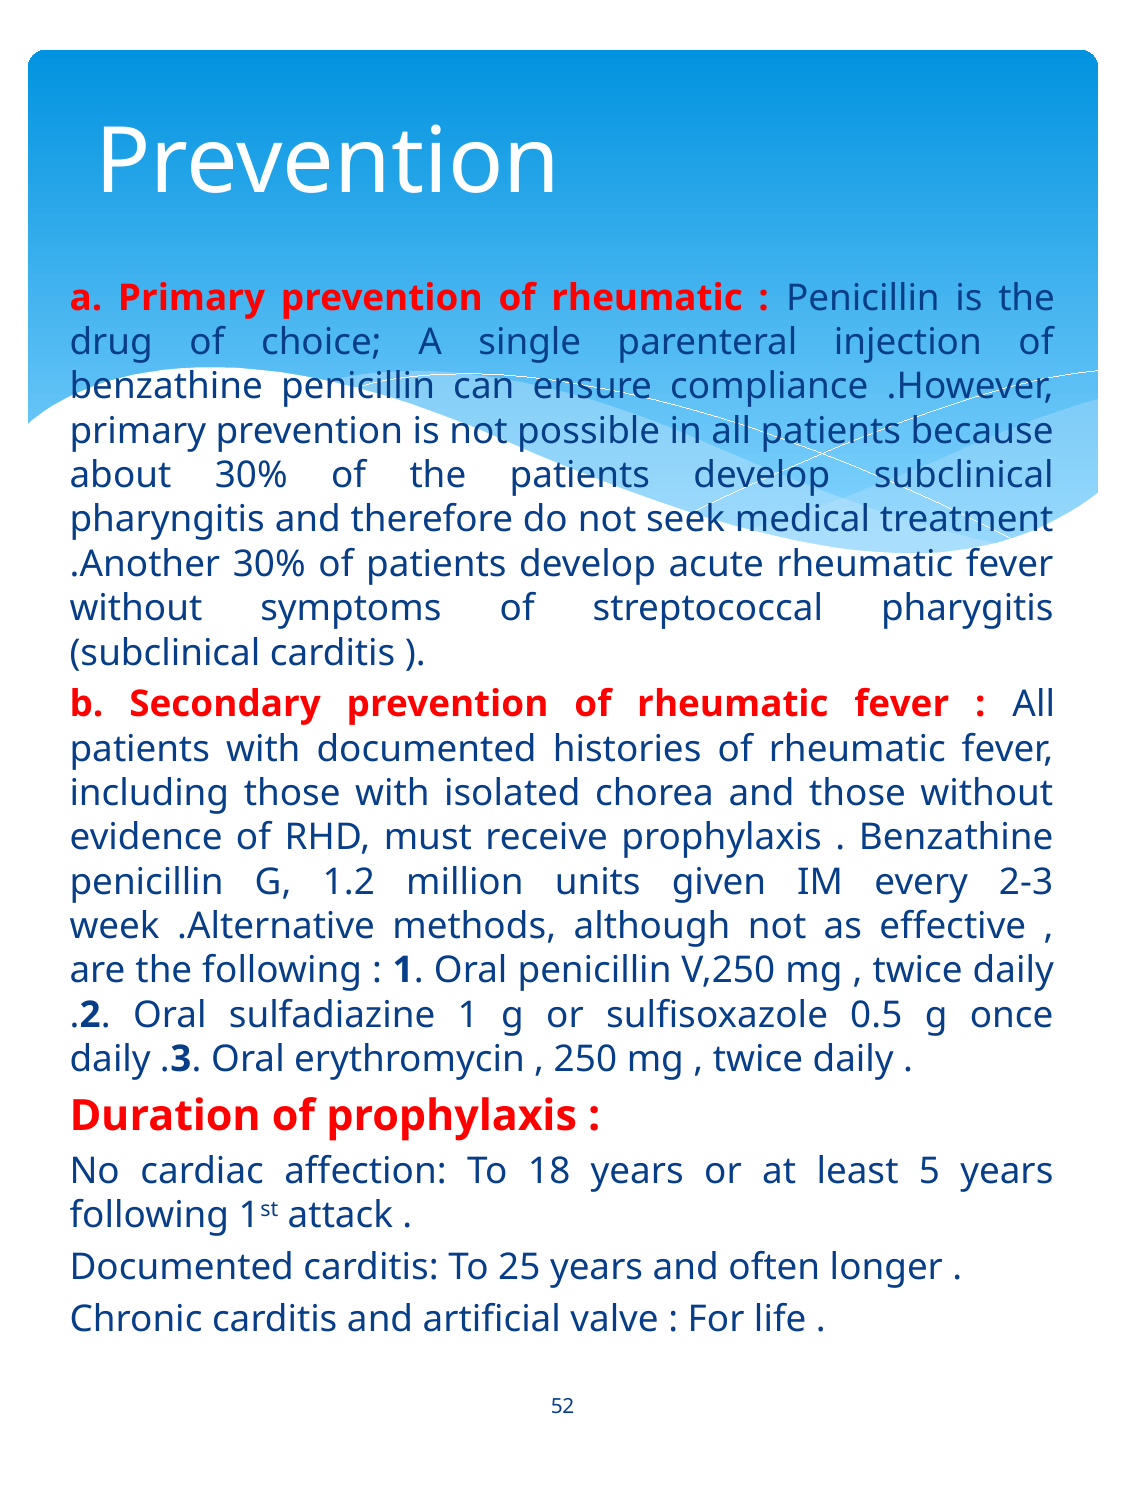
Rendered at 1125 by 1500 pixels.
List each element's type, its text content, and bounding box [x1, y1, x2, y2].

title Prevention [56, 73, 1069, 348]
list a. Primary prevention of rheumatic : Penicillin is the drug of choice; A single parenteral injection of benzathine penicillin can ensure compliance .However, primary prevention is not possible in all patients because about 30% of the patients develop subclinical pharyngitis and therefore do not seek medical treatment .Another 30% of patients develop acute rheumatic fever without symptoms of streptococcal pharygitis (subclinical carditis ). b. Secondary prevention of rheumatic fever : All patients with documented histories of rheumatic fever, including those with isolated chorea and those without evidence of RHD, must receive prophylaxis . Benzathine penicillin G, 1.2 million units given IM every 2-3 week .Alternative methods, although not as effective , are the following : 1. Oral penicillin V,250 mg , twice daily .2. Oral sulfadiazine 1 g or sulfisoxazole 0.5 g once daily .3. Oral erythromycin , 250 mg , twice daily . Duration of prophylaxis : No cardiac affection: To 18 years or at least 5 years following 1st attack . Documented carditis: To 25 years and often longer . Chronic carditis and artificial valve : For life . [54, 265, 1071, 1412]
slide_number 52 [491, 1367, 634, 1447]
